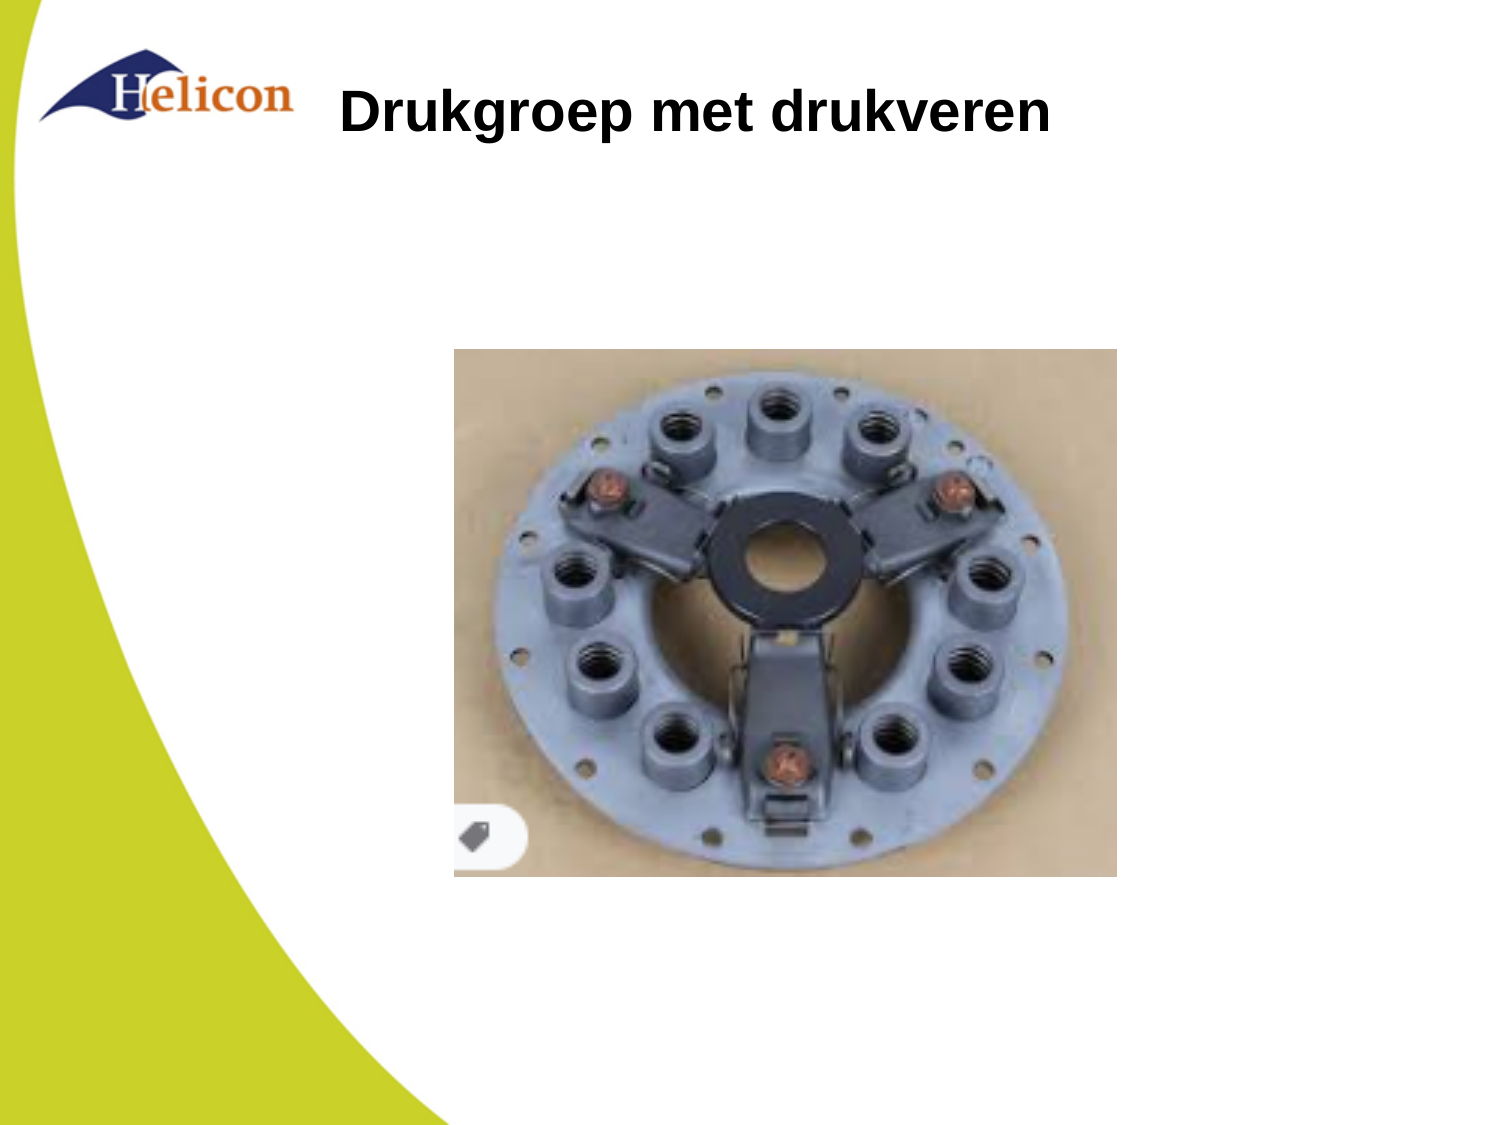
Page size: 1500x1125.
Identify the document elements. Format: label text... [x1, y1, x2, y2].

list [454, 349, 1117, 877]
title Drukgroep met drukveren [324, 54, 1415, 161]
picture [0, 0, 1500, 1125]
